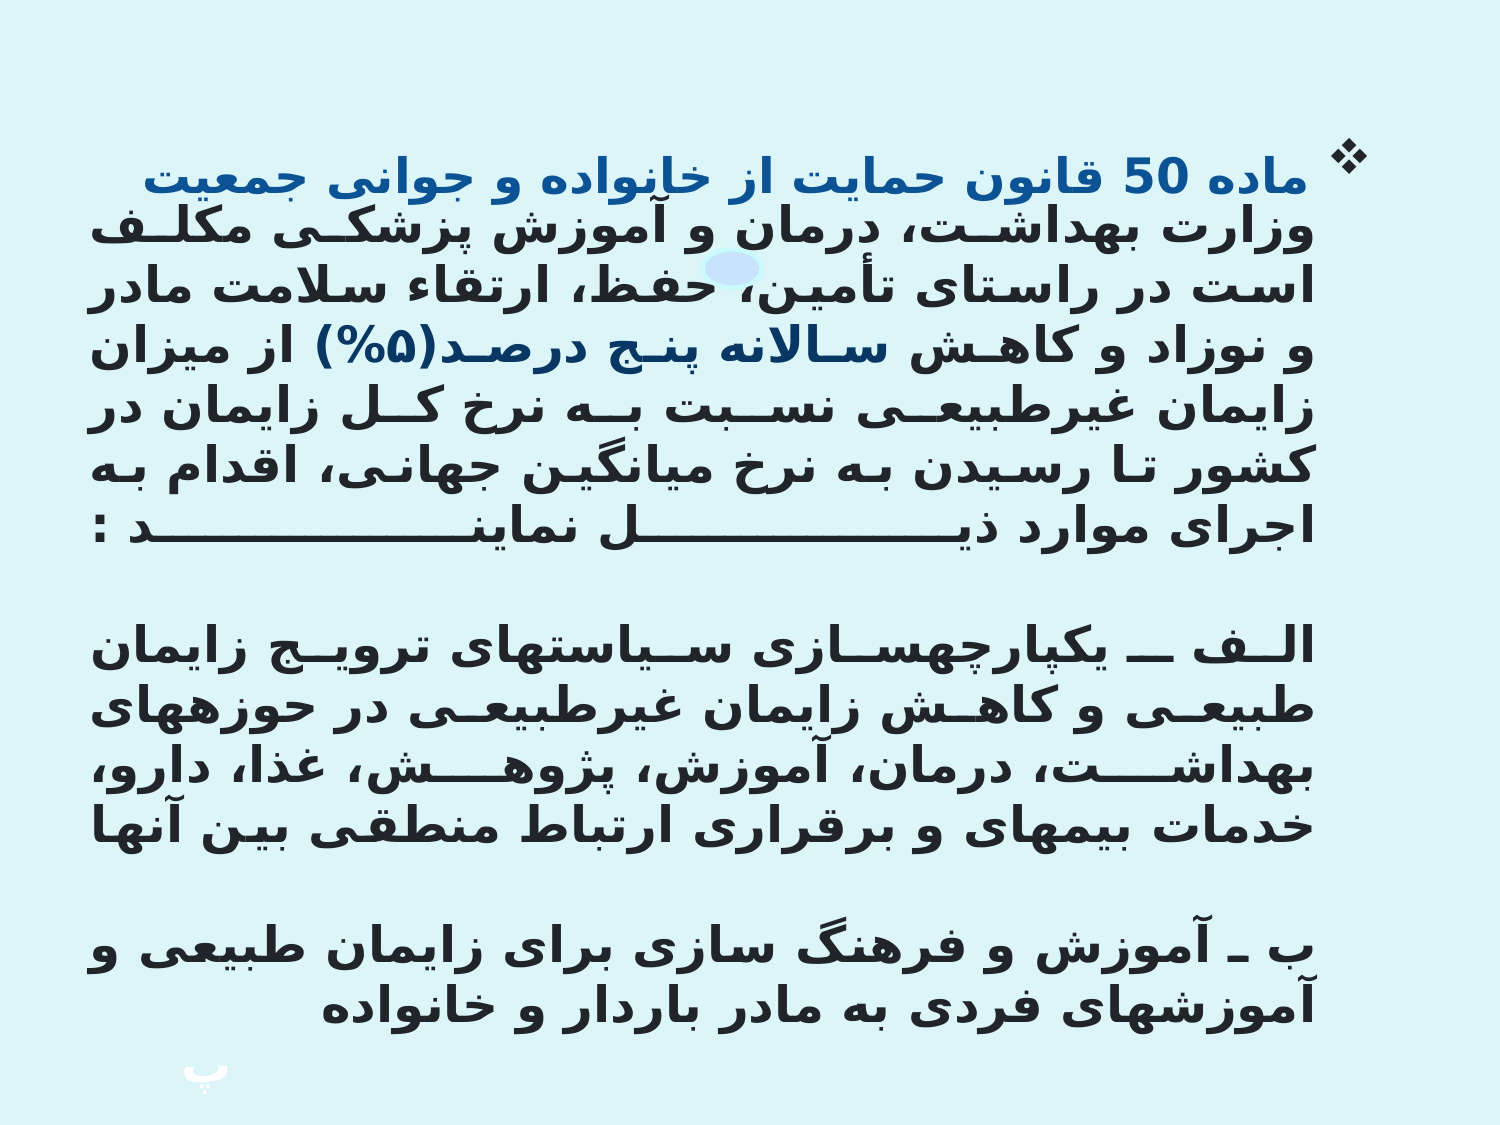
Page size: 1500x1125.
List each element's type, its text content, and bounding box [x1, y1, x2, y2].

list ماده 50 قانون حمایت از خانواده و جوانی جمعیت [99, 137, 1325, 250]
title وزارت بهداشت، درمان و آموزش پزشکی مکلف است در راستای تأمین، حفظ، ارتقاء سلامت مادر و نوزاد و کاهش سالانه پنج درصد(۵%) از میزان زایمان غیرطبیعی نسبت به نرخ کل زایمان در کشور تا رسیدن به نرخ میانگین جهانی، اقدام به اجرای موارد ذیل نمایند : الف ـ یکپارچه­سازی سیاست­های ترویج زایمان طبیعی و کاهش زایمان غیرطبیعی در حوزه­های بهداشت، درمان، آموزش، پژوهش، غذا، دارو، خدمات بیمه­ای و برقراری ارتباط منطقی بین آنها ب ـ آموزش و فرهنگ سازی برای زایمان طبیعی و آموزش­های فردی به مادر باردار و خانواده پ [75, 287, 1388, 938]
text_box [700, 247, 764, 290]
